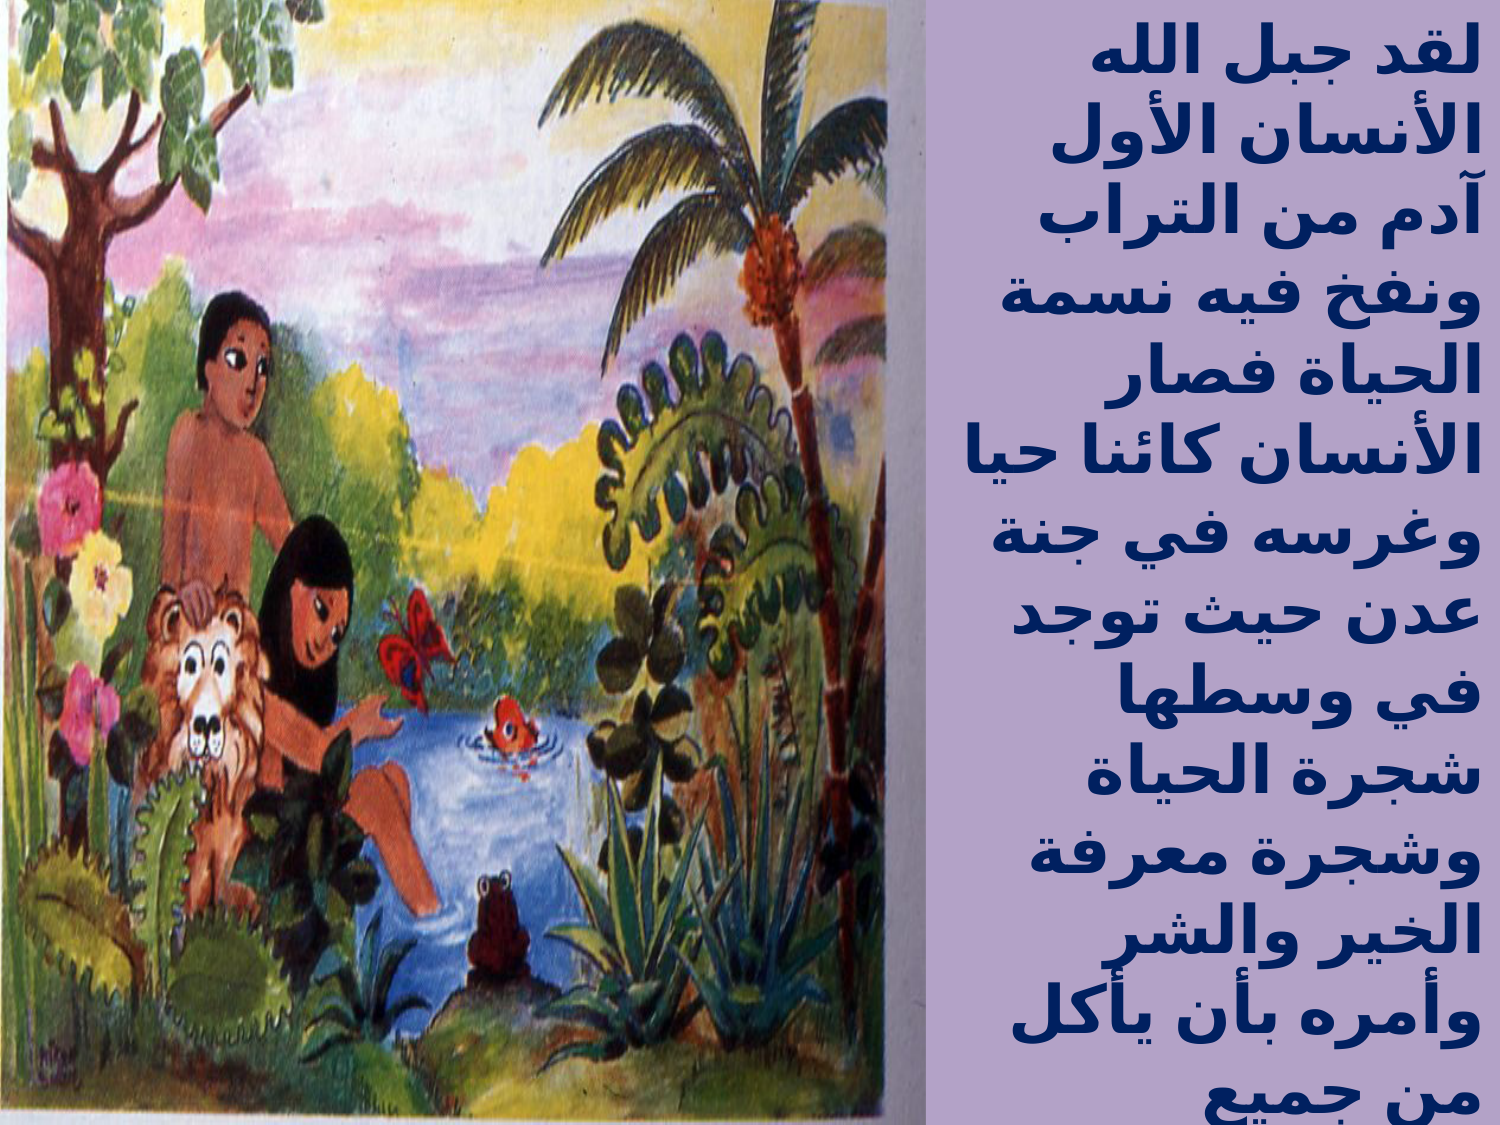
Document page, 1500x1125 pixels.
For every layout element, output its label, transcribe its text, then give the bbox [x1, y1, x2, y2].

picture [0, 0, 927, 1125]
text_box لقد جبل الله الأنسان الأول آدم من التراب ونفخ فيه نسمة الحياة فصار الأنسان كائنا حيا وغرسه في جنة عدن حيث توجد في وسطها شجرة الحياة وشجرة معرفة الخير والشر وأمره بأن يأكل من جميع الأشجار الا شجرة الخير والشر فعليه عدم الأقتراب منها ثم أعطاه امرأة منضلعه دعاها آدم حواء.(تك:2) [928, 0, 1500, 1125]
